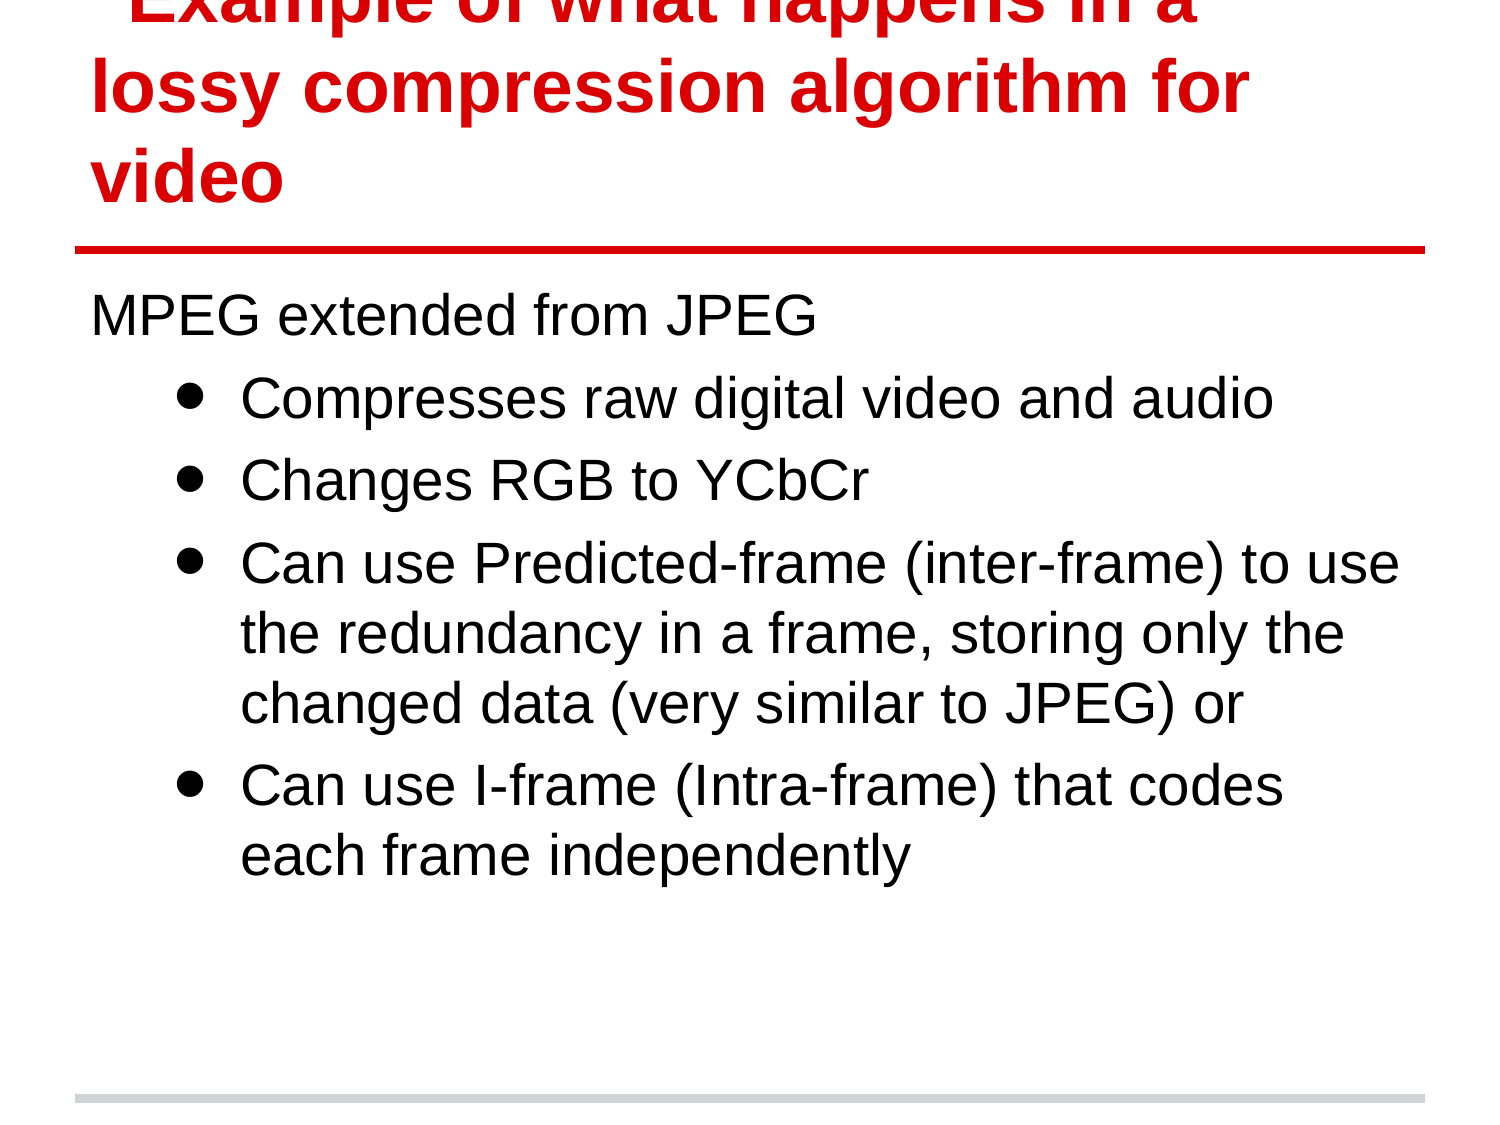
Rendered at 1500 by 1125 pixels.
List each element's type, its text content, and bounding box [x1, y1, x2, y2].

list MPEG extended from JPEG Compresses raw digital video and audio Changes RGB to YCbCr Can use Predicted-frame (inter-frame) to use the redundancy in a frame, storing only the changed data (very similar to JPEG) or Can use I-frame (Intra-frame) that codes each frame independently [75, 262, 1425, 1078]
title Example of what happens in a lossy compression algorithm for video [75, 45, 1425, 233]
